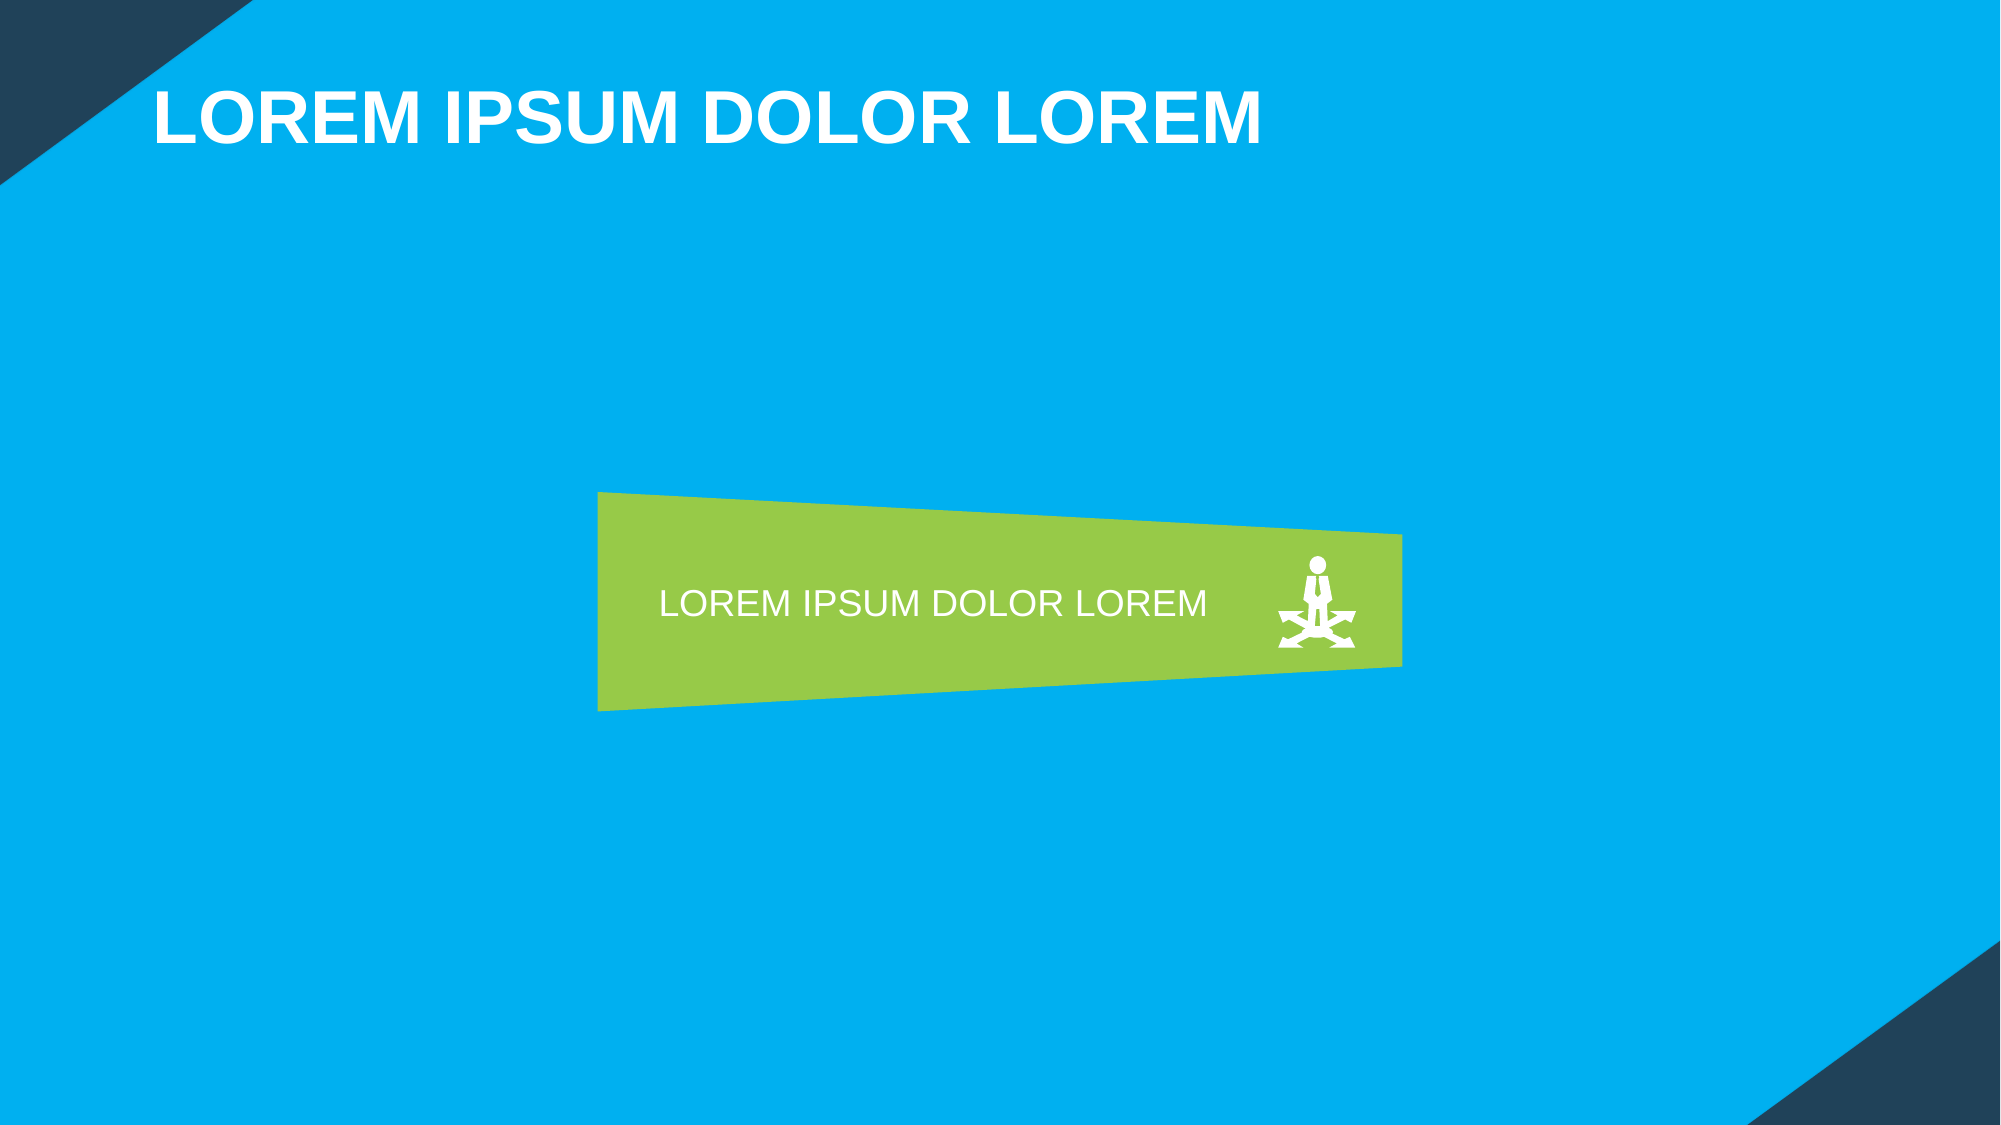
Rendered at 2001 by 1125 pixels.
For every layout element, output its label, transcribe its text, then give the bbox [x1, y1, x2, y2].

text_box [597, 491, 1403, 712]
picture [0, 0, 250, 183]
picture [1750, 942, 2001, 1125]
text_box LOREM IPSUM DOLOR LOREM [137, 59, 1863, 179]
